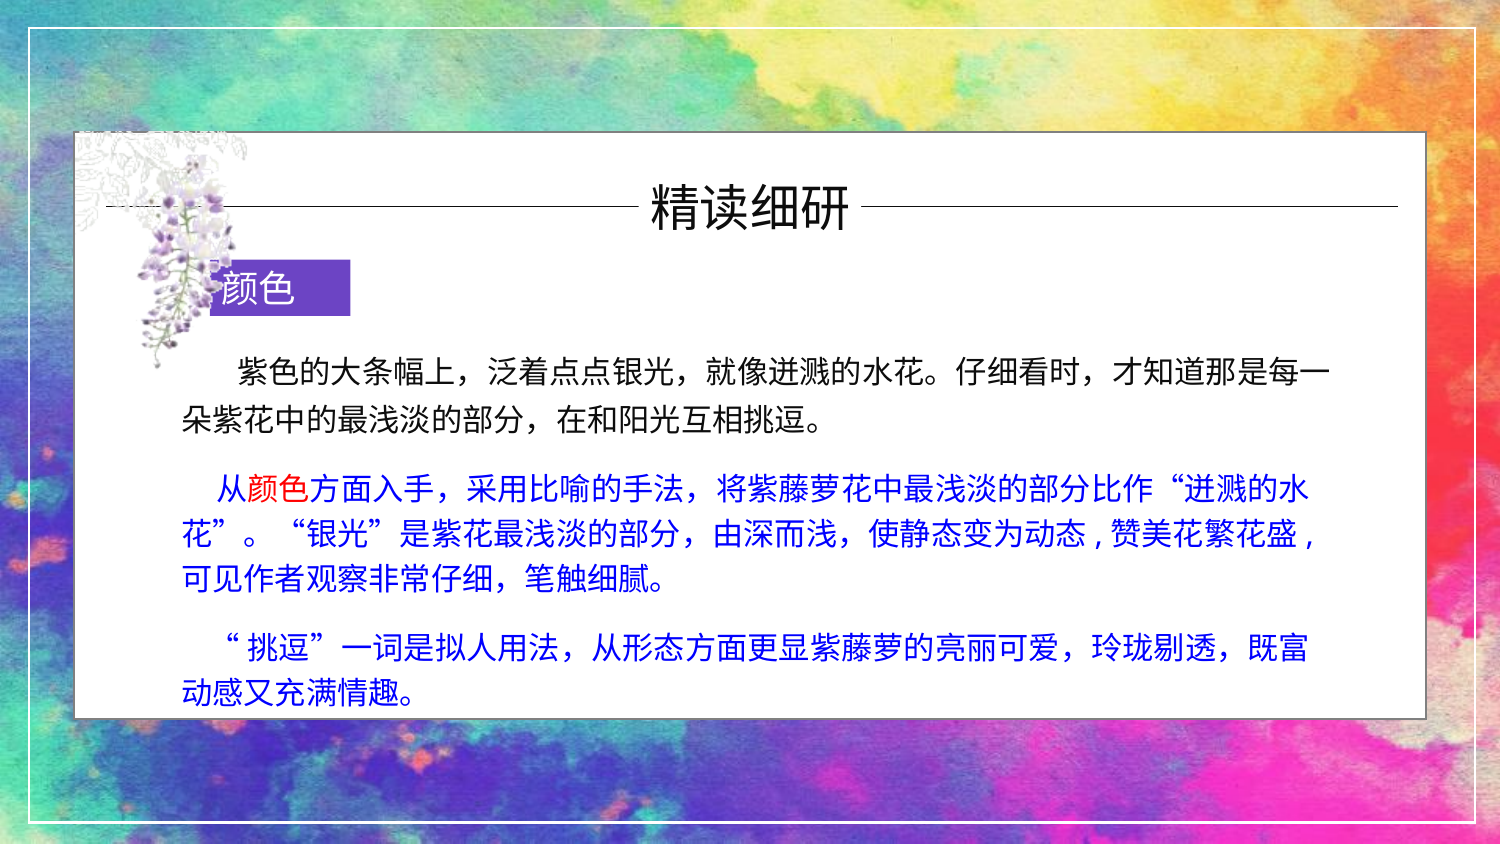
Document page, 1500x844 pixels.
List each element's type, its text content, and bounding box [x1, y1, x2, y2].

text_box [28, 27, 1476, 824]
text_box 精读细研 [638, 171, 862, 206]
text_box 颜色 [274, 259, 351, 316]
text_box 紫色的大条幅上，泛着点点银光，就像迸溅的水花。仔细看时，才知道那是每一朵紫花中的最浅淡的部分，在和阳光互相挑逗。 [169, 334, 1352, 445]
text_box 从颜色方面入手，采用比喻的手法，将紫藤萝花中最浅淡的部分比作“迸溅的水花”。“银光”是紫花最浅淡的部分，由深而浅，使静态变为动态,赞美花繁花盛,可见作者观察非常仔细，笔触细腻。 [169, 456, 1352, 603]
text_box “挑逗”一词是拟人用法，从形态方面更显紫藤萝的亮丽可爱，玲珑剔透，既富动感又充满情趣。 [169, 615, 1352, 717]
picture [0, 0, 1500, 844]
text_box 精读细研 [638, 207, 862, 243]
